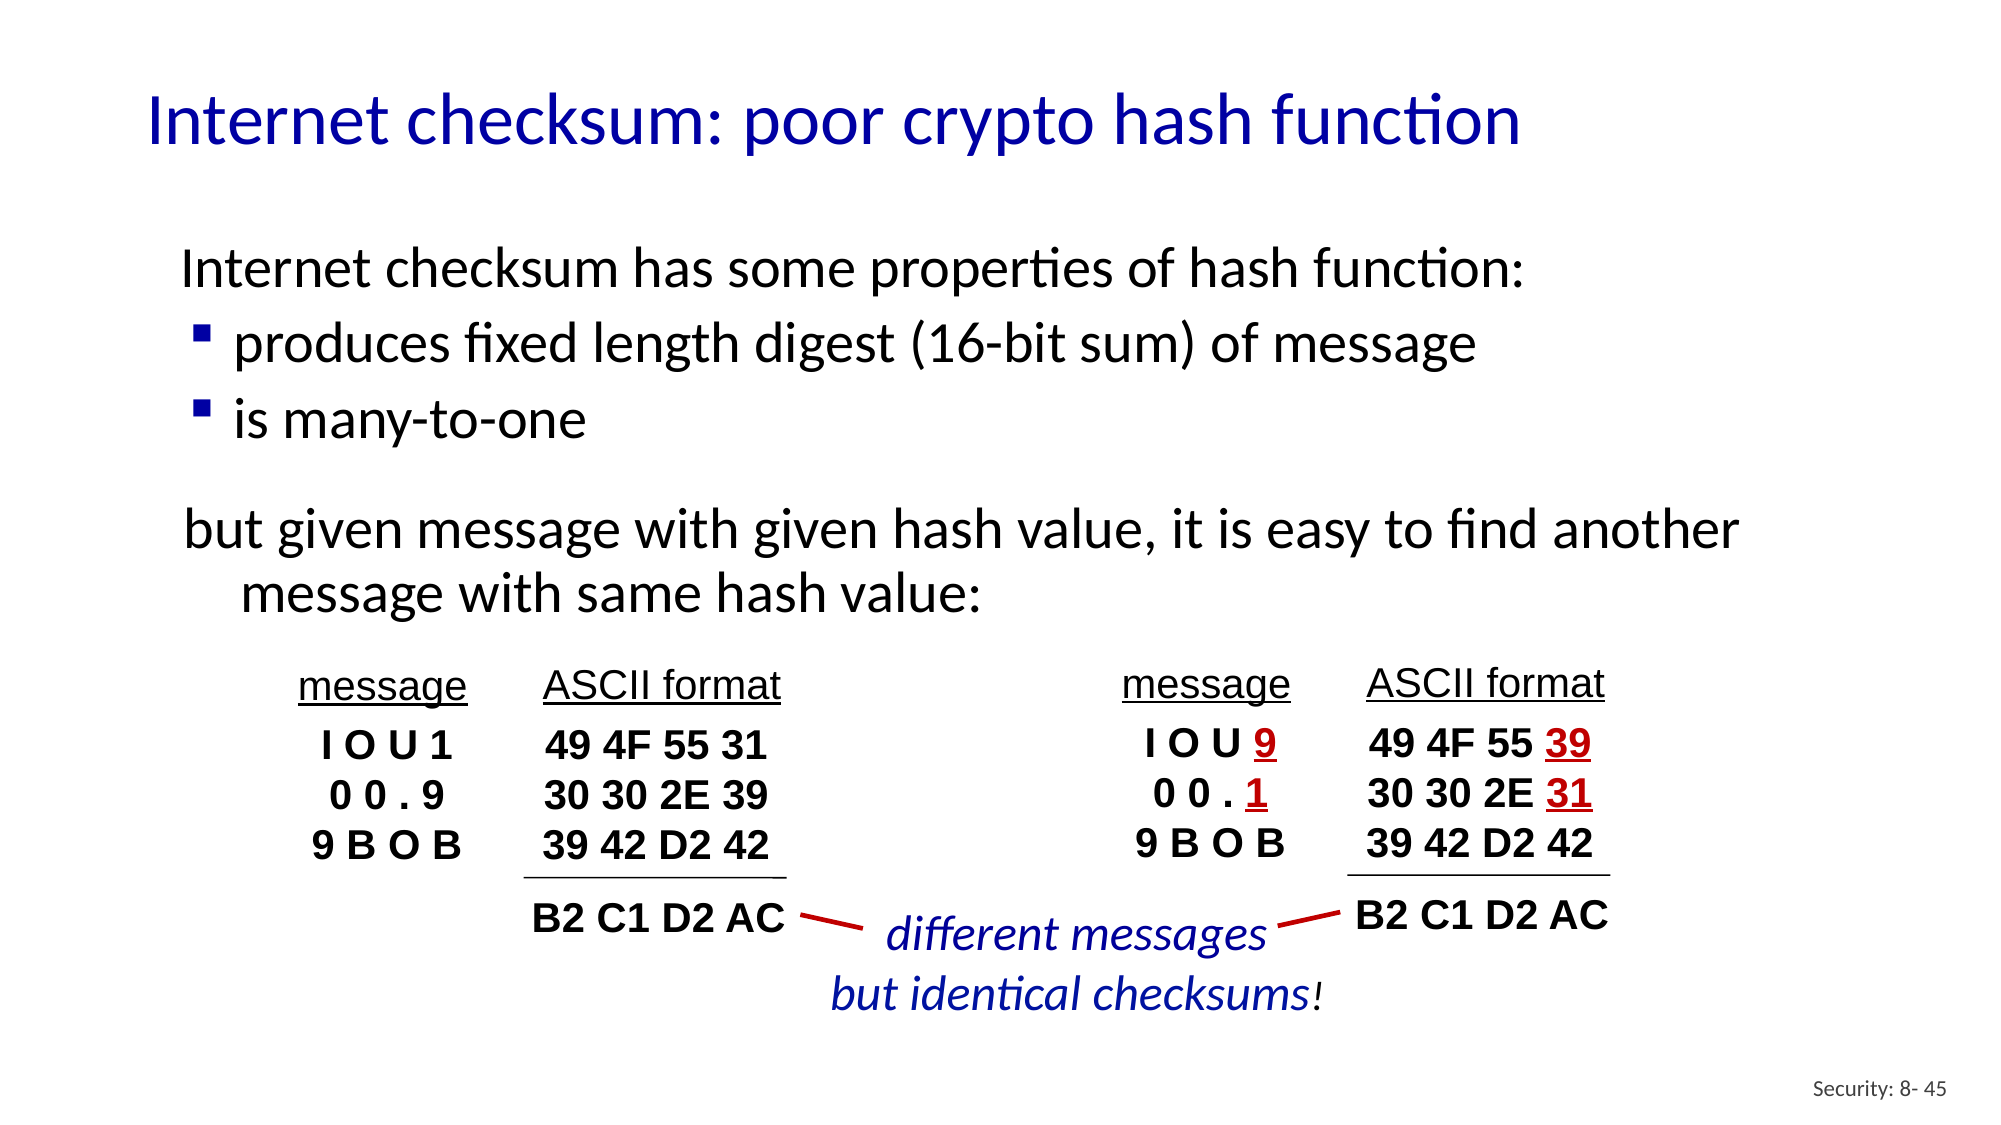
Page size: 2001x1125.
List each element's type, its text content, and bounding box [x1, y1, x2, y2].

text_box message [1106, 649, 1307, 714]
text_box 49 4F 55 39 30 30 2E 31 39 42 D2 42 [1351, 714, 1609, 873]
text_box B2 C1 D2 AC [1340, 880, 1625, 946]
title Internet checksum: poor crypto hash function [131, 47, 1861, 195]
text_box Internet checksum has some properties of hash function: produces fixed length digest (16-bit sum) of message is many-to-one [143, 229, 1831, 578]
text_box I O U 9 0 0 . 1 9 B O B [1120, 714, 1301, 873]
text_box message [283, 651, 483, 717]
text_box different messages but identical checksums! [815, 892, 1339, 1028]
text_box B2 C1 D2 AC [516, 883, 801, 948]
text_box I O U 1 0 0 . 9 9 B O B [296, 717, 478, 876]
text_box ASCII format [527, 650, 797, 716]
text_box 49 4F 55 31 30 30 2E 39 39 42 D2 42 [527, 716, 785, 876]
text_box ASCII format [1351, 648, 1620, 714]
text_box but given message with given hash value, it is easy to find another message with same hash value: [169, 491, 1856, 652]
slide_number Security: 8- 45 [1512, 1056, 1963, 1117]
